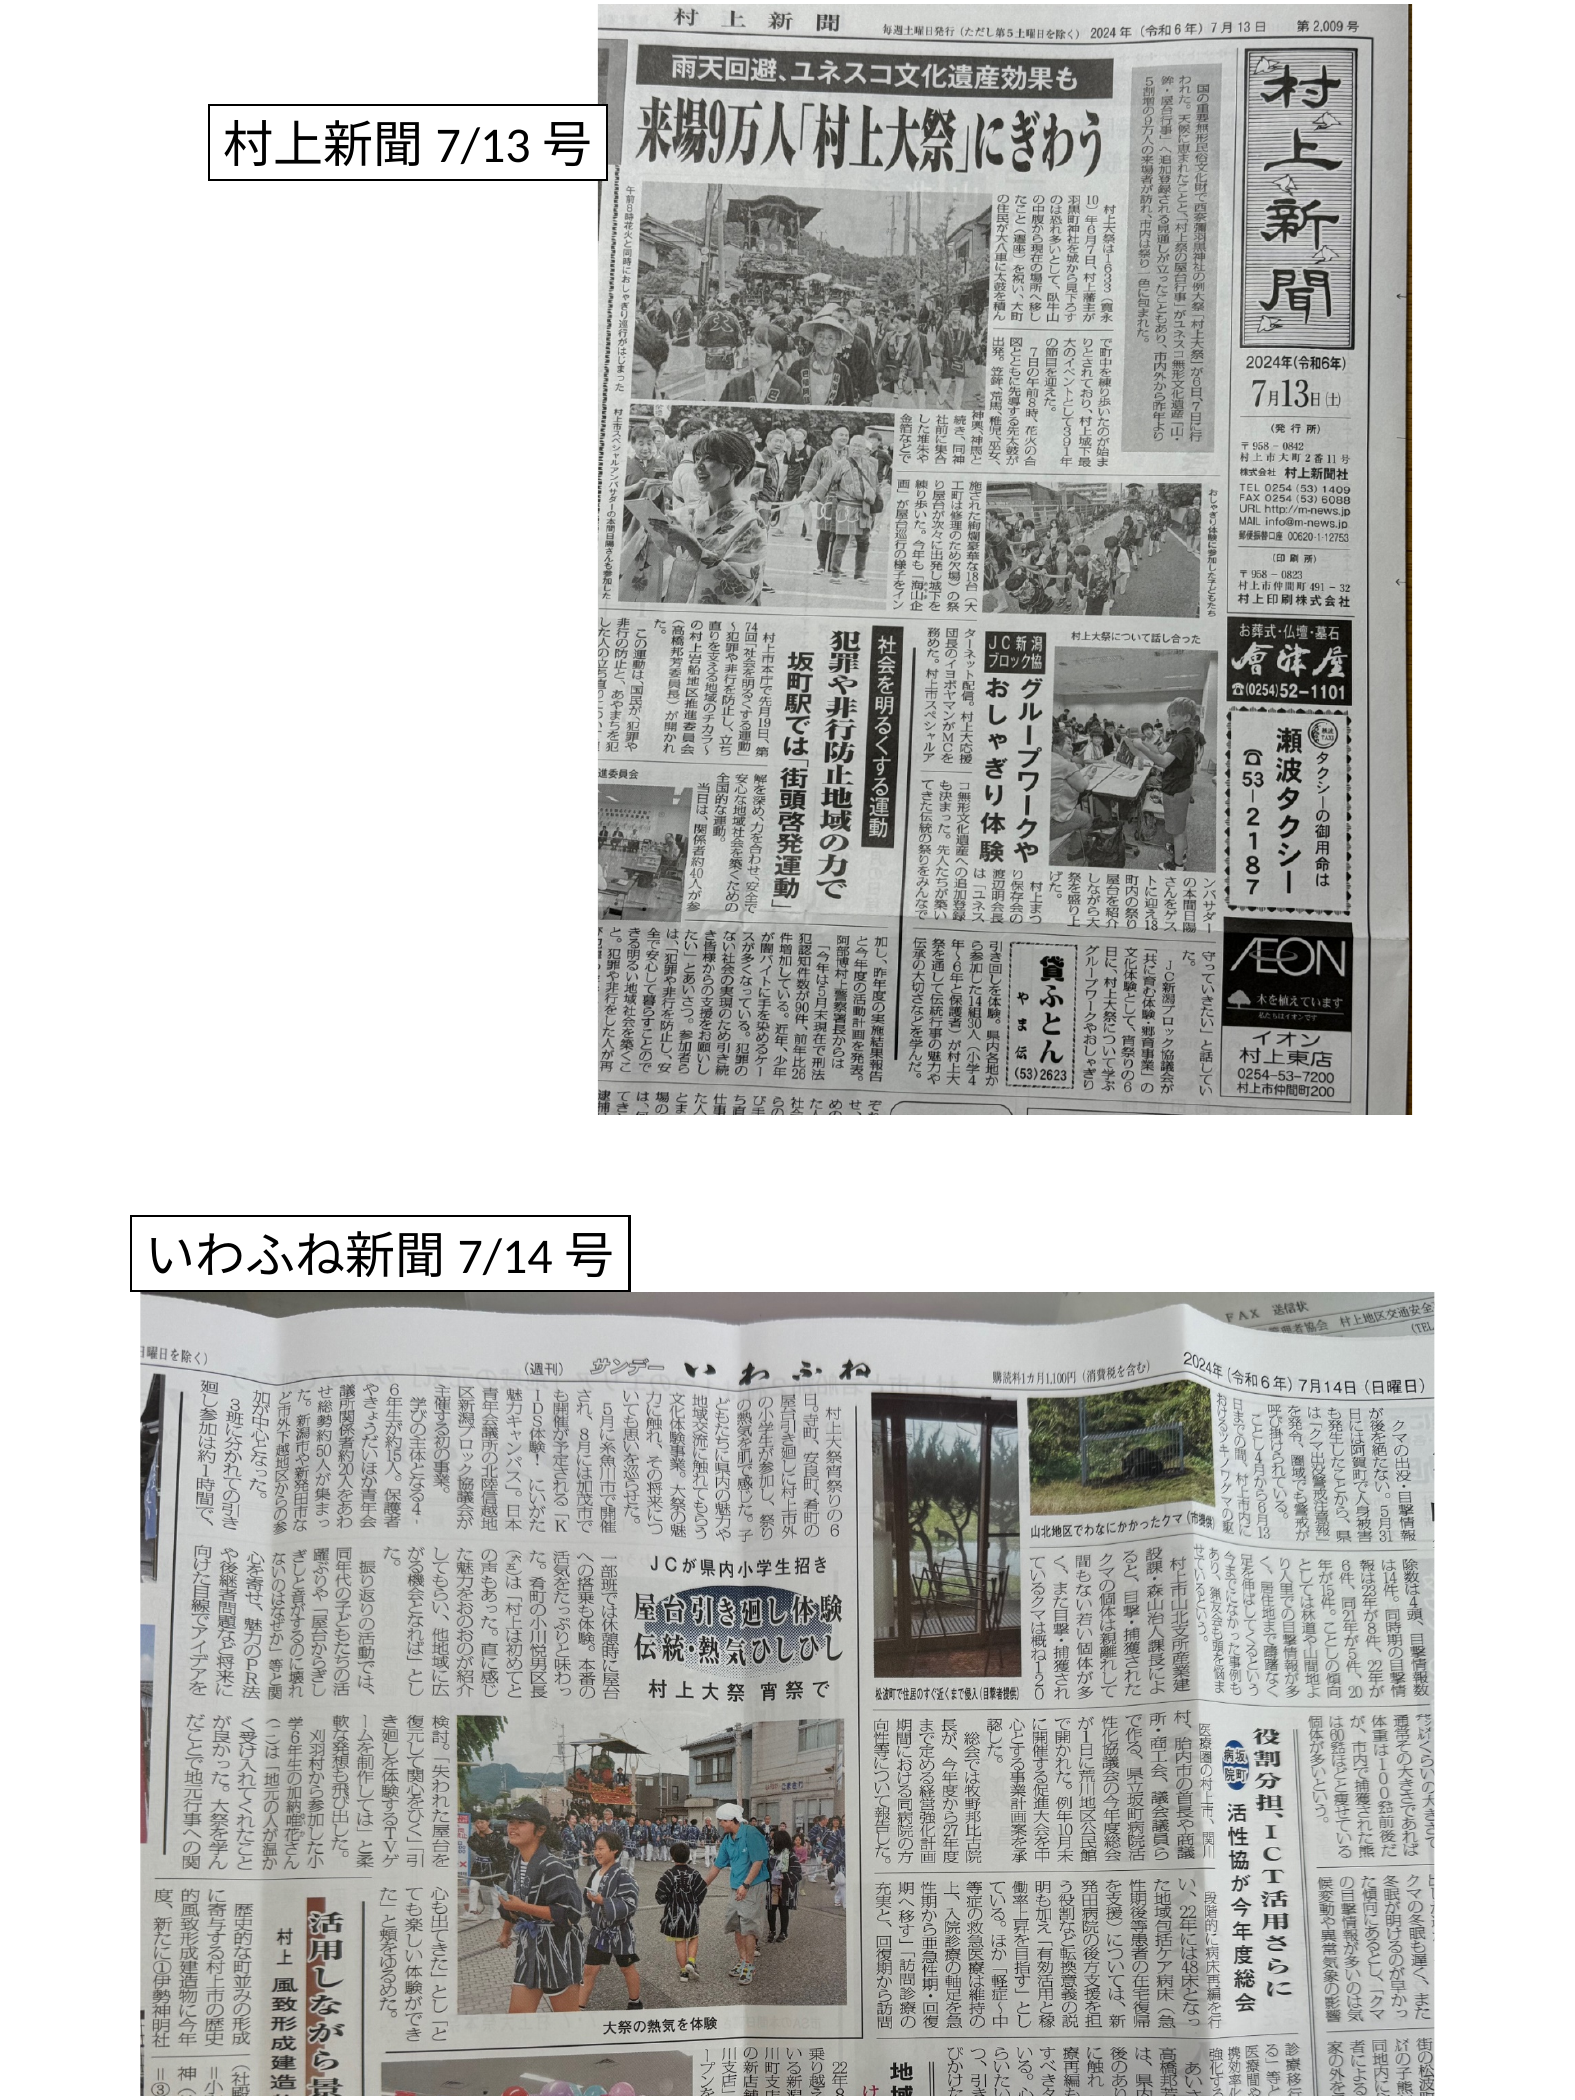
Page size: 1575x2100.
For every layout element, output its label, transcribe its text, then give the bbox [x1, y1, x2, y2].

text_box 村上新聞7/13号 [208, 104, 608, 181]
text_box いわふね新聞7/14号 [130, 1215, 631, 1292]
picture [140, 1292, 1435, 2096]
picture [449, 4, 1561, 1115]
